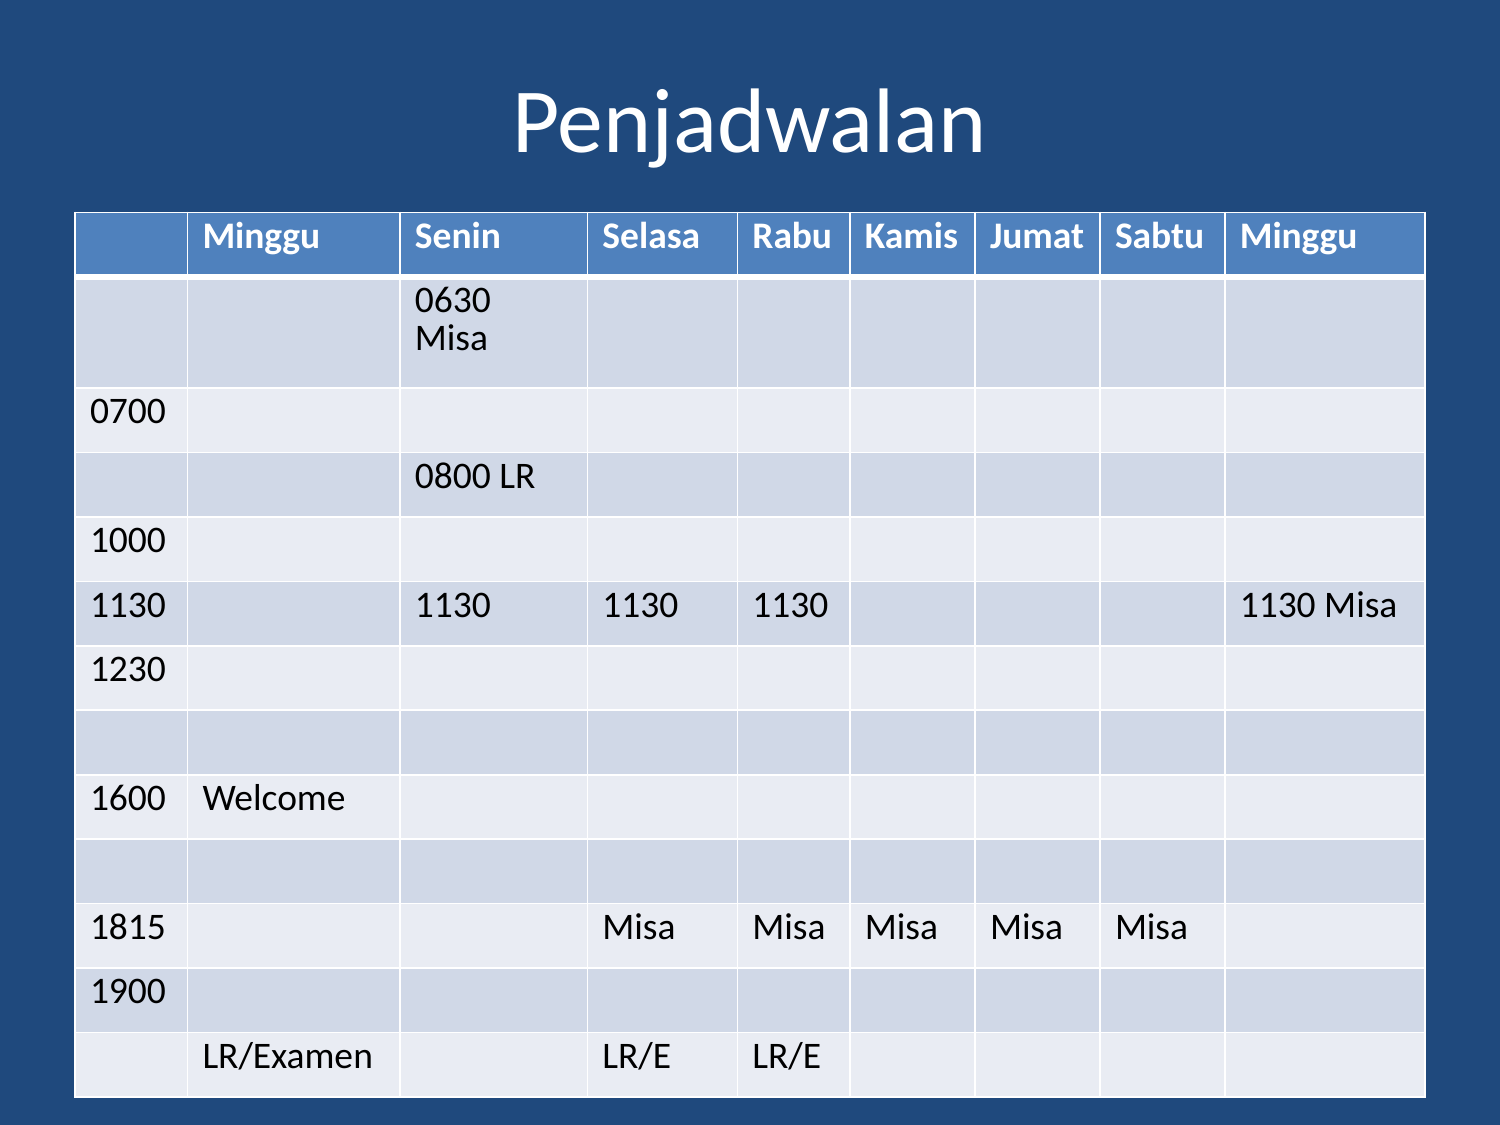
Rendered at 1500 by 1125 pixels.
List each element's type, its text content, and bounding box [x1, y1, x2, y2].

table_cell [1101, 582, 1224, 645]
table_cell [1101, 647, 1224, 709]
table_cell [738, 776, 849, 838]
table_cell [401, 969, 587, 1032]
table_cell [976, 453, 1099, 516]
table_cell [1101, 969, 1224, 1032]
table_cell Misa [738, 904, 849, 967]
table_cell [588, 518, 737, 581]
table_cell [1226, 518, 1424, 581]
table_cell [851, 280, 974, 387]
table_cell 0630 Misa [401, 280, 587, 387]
table_cell [976, 1033, 1099, 1096]
table_cell [1226, 904, 1424, 967]
table_cell Misa [851, 904, 974, 967]
table_cell 1130 [588, 582, 737, 645]
table_cell [738, 453, 849, 516]
table_cell [588, 647, 737, 709]
table_cell [738, 280, 849, 387]
table_cell [401, 904, 587, 967]
table_cell [1101, 453, 1224, 516]
table_cell [976, 582, 1099, 645]
table_cell [976, 711, 1099, 774]
table_header Minggu [188, 213, 399, 274]
table_cell [738, 969, 849, 1032]
table_cell [188, 840, 399, 903]
table_cell 1600 [76, 776, 187, 838]
table_cell [588, 453, 737, 516]
table_cell [188, 453, 399, 516]
table_cell [76, 711, 187, 774]
table_cell [188, 389, 399, 452]
table_cell [188, 969, 399, 1032]
table_header Senin [401, 213, 587, 274]
table_cell [738, 647, 849, 709]
table_cell [401, 840, 587, 903]
table_cell [851, 453, 974, 516]
table_cell [401, 389, 587, 452]
table_cell Misa [588, 904, 737, 967]
table_cell [1226, 840, 1424, 903]
table_cell [851, 647, 974, 709]
table_cell [1101, 280, 1224, 387]
table_cell [1226, 280, 1424, 387]
table_cell [738, 840, 849, 903]
table_cell [401, 518, 587, 581]
table_cell [851, 711, 974, 774]
table_cell [851, 389, 974, 452]
table_header [76, 213, 187, 274]
table_cell [1226, 969, 1424, 1032]
table_cell [1226, 711, 1424, 774]
table_header Jumat [976, 213, 1099, 274]
table_cell [851, 840, 974, 903]
table_header Minggu [1226, 213, 1424, 274]
table_cell 1000 [76, 518, 187, 581]
table_cell 1900 [76, 969, 187, 1032]
table_cell [1101, 389, 1224, 452]
table_cell [76, 840, 187, 903]
table_cell [851, 1033, 974, 1096]
table_cell [976, 840, 1099, 903]
table_cell [188, 280, 399, 387]
table_cell [976, 776, 1099, 838]
title Penjadwalan [75, 45, 1425, 188]
table_cell [76, 453, 187, 516]
table_cell [1226, 647, 1424, 709]
table_header Kamis [851, 213, 974, 274]
table_cell [851, 582, 974, 645]
table_cell Misa [1101, 904, 1224, 967]
table_cell [401, 1033, 587, 1096]
table_cell [588, 776, 737, 838]
table_cell [401, 647, 587, 709]
table_cell [1101, 1033, 1224, 1096]
table_cell [976, 280, 1099, 387]
table_cell [188, 711, 399, 774]
table_cell LR/E [588, 1033, 737, 1096]
table_cell [401, 711, 587, 774]
table_cell [851, 776, 974, 838]
table_cell [1101, 711, 1224, 774]
table_cell 1130 [76, 582, 187, 645]
table_cell [1226, 1033, 1424, 1096]
table_cell 1815 [76, 904, 187, 967]
table_cell [738, 711, 849, 774]
table_cell [588, 969, 737, 1032]
table_cell [851, 969, 974, 1032]
table_cell [851, 518, 974, 581]
table_cell 0700 [76, 389, 187, 452]
table_cell [1101, 840, 1224, 903]
table_cell [188, 904, 399, 967]
table_cell [401, 776, 587, 838]
table_header Rabu [738, 213, 849, 274]
table_cell [976, 389, 1099, 452]
table_cell [188, 518, 399, 581]
table_cell [1226, 389, 1424, 452]
table_header Selasa [588, 213, 737, 274]
table_cell [76, 1033, 187, 1096]
table_cell LR/E [738, 1033, 849, 1096]
table_cell 1130 [401, 582, 587, 645]
table_cell 1230 [76, 647, 187, 709]
table_cell [738, 518, 849, 581]
table_cell LR/Examen [188, 1033, 399, 1096]
table_cell [1226, 453, 1424, 516]
table_cell Welcome [188, 776, 399, 838]
table_cell 1130 [738, 582, 849, 645]
table_cell [976, 969, 1099, 1032]
table_cell Misa [976, 904, 1099, 967]
table_cell [588, 711, 737, 774]
table_cell 1130 Misa [1226, 582, 1424, 645]
table_cell [738, 389, 849, 452]
table_cell [588, 840, 737, 903]
table_header Sabtu [1101, 213, 1224, 274]
table_cell 0800 LR [401, 453, 587, 516]
table_cell [76, 280, 187, 387]
table_cell [1101, 518, 1224, 581]
table_cell [188, 647, 399, 709]
table_cell [188, 582, 399, 645]
table_cell [1101, 776, 1224, 838]
table_cell [1226, 776, 1424, 838]
table_cell [976, 518, 1099, 581]
table_cell [588, 389, 737, 452]
table_cell [588, 280, 737, 387]
table_cell [976, 647, 1099, 709]
